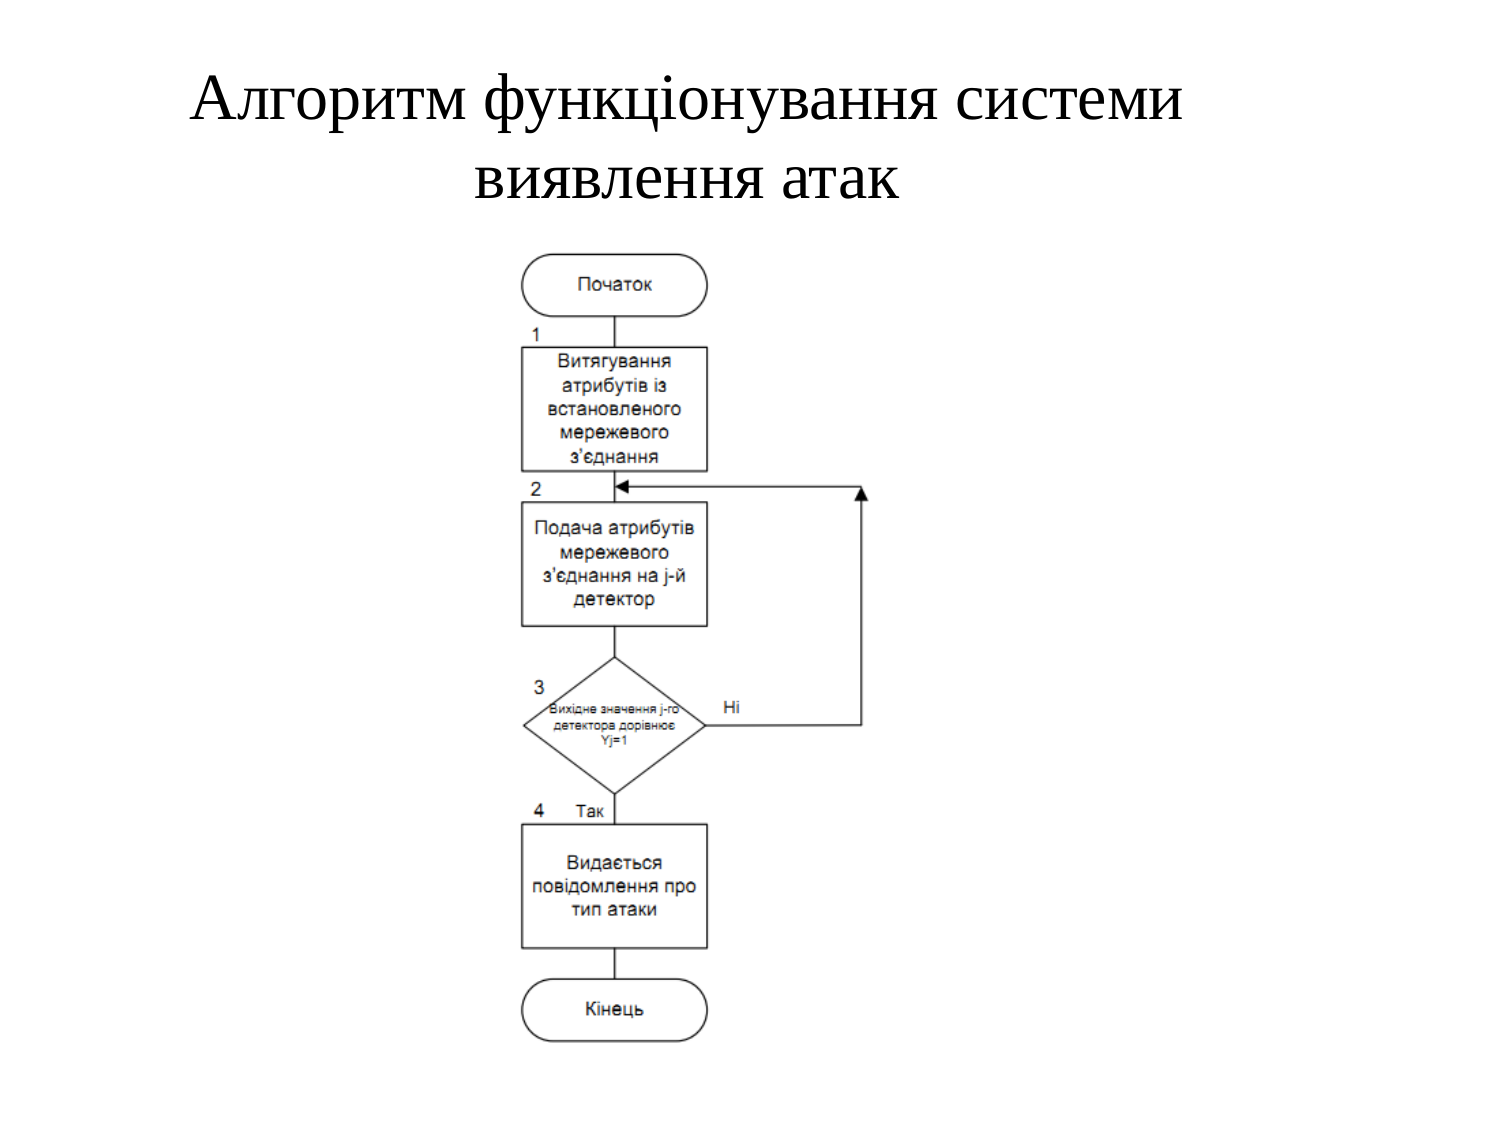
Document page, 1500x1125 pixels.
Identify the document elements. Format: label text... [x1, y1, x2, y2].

title Алгоритм функціонування системи виявлення атак [75, 45, 1300, 220]
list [513, 243, 886, 1047]
